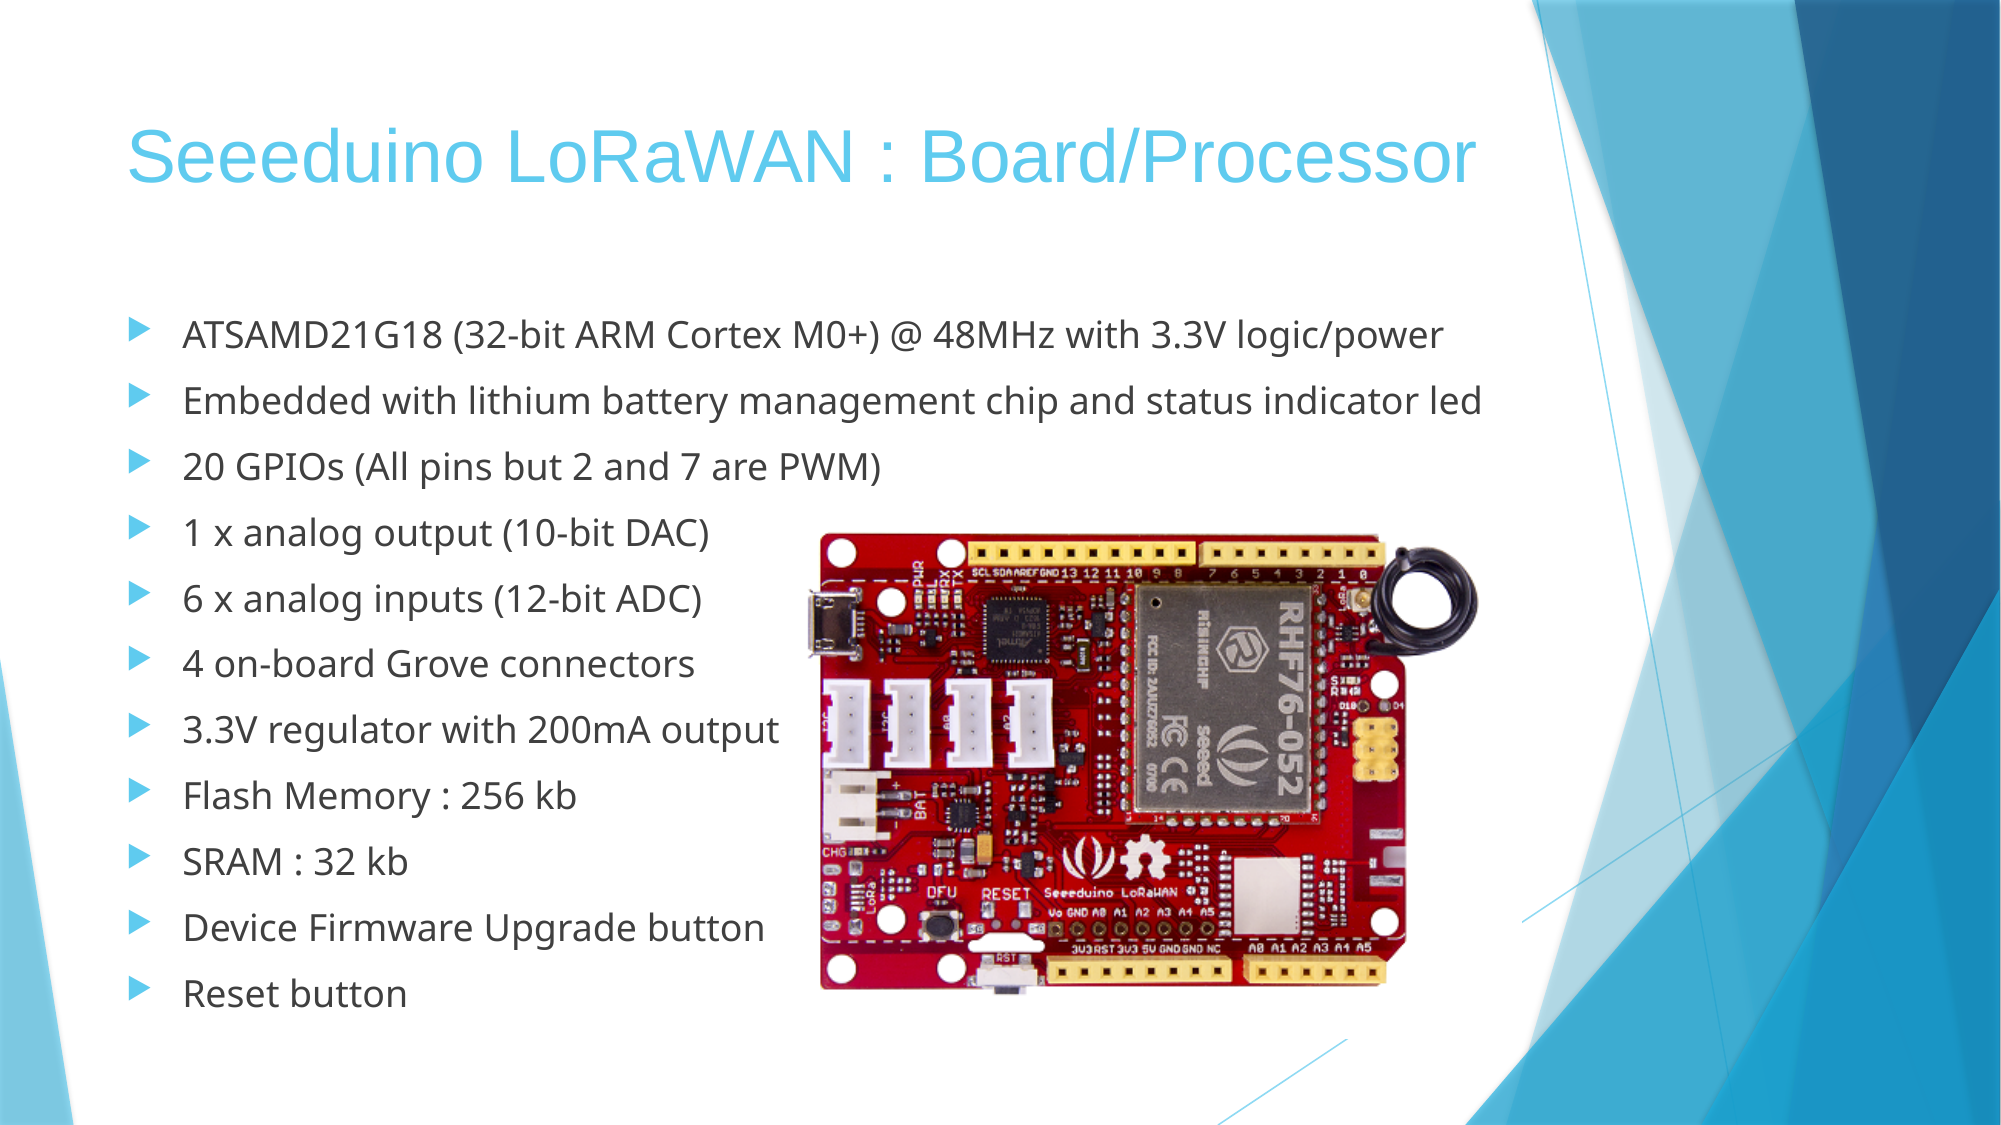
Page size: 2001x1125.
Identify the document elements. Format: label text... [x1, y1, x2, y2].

picture [752, 457, 1522, 1039]
list ATSAMD21G18 (32-bit ARM Cortex M0+) @ 48MHz with 3.3V logic/power Embedded with lithium battery management chip and status indicator led 20 GPIOs (All pins but 2 and 7 are PWM) 1 x analog output (10-bit DAC) 6 x analog inputs (12-bit ADC) 4 on-board Grove connectors 3.3V regulator with 200mA output Flash Memory : 256 kb SRAM : 32 kb Device Firmware Upgrade button Reset button [111, 303, 1522, 1078]
title Seeeduino LoRaWAN : Board/Processor [111, 99, 1551, 252]
